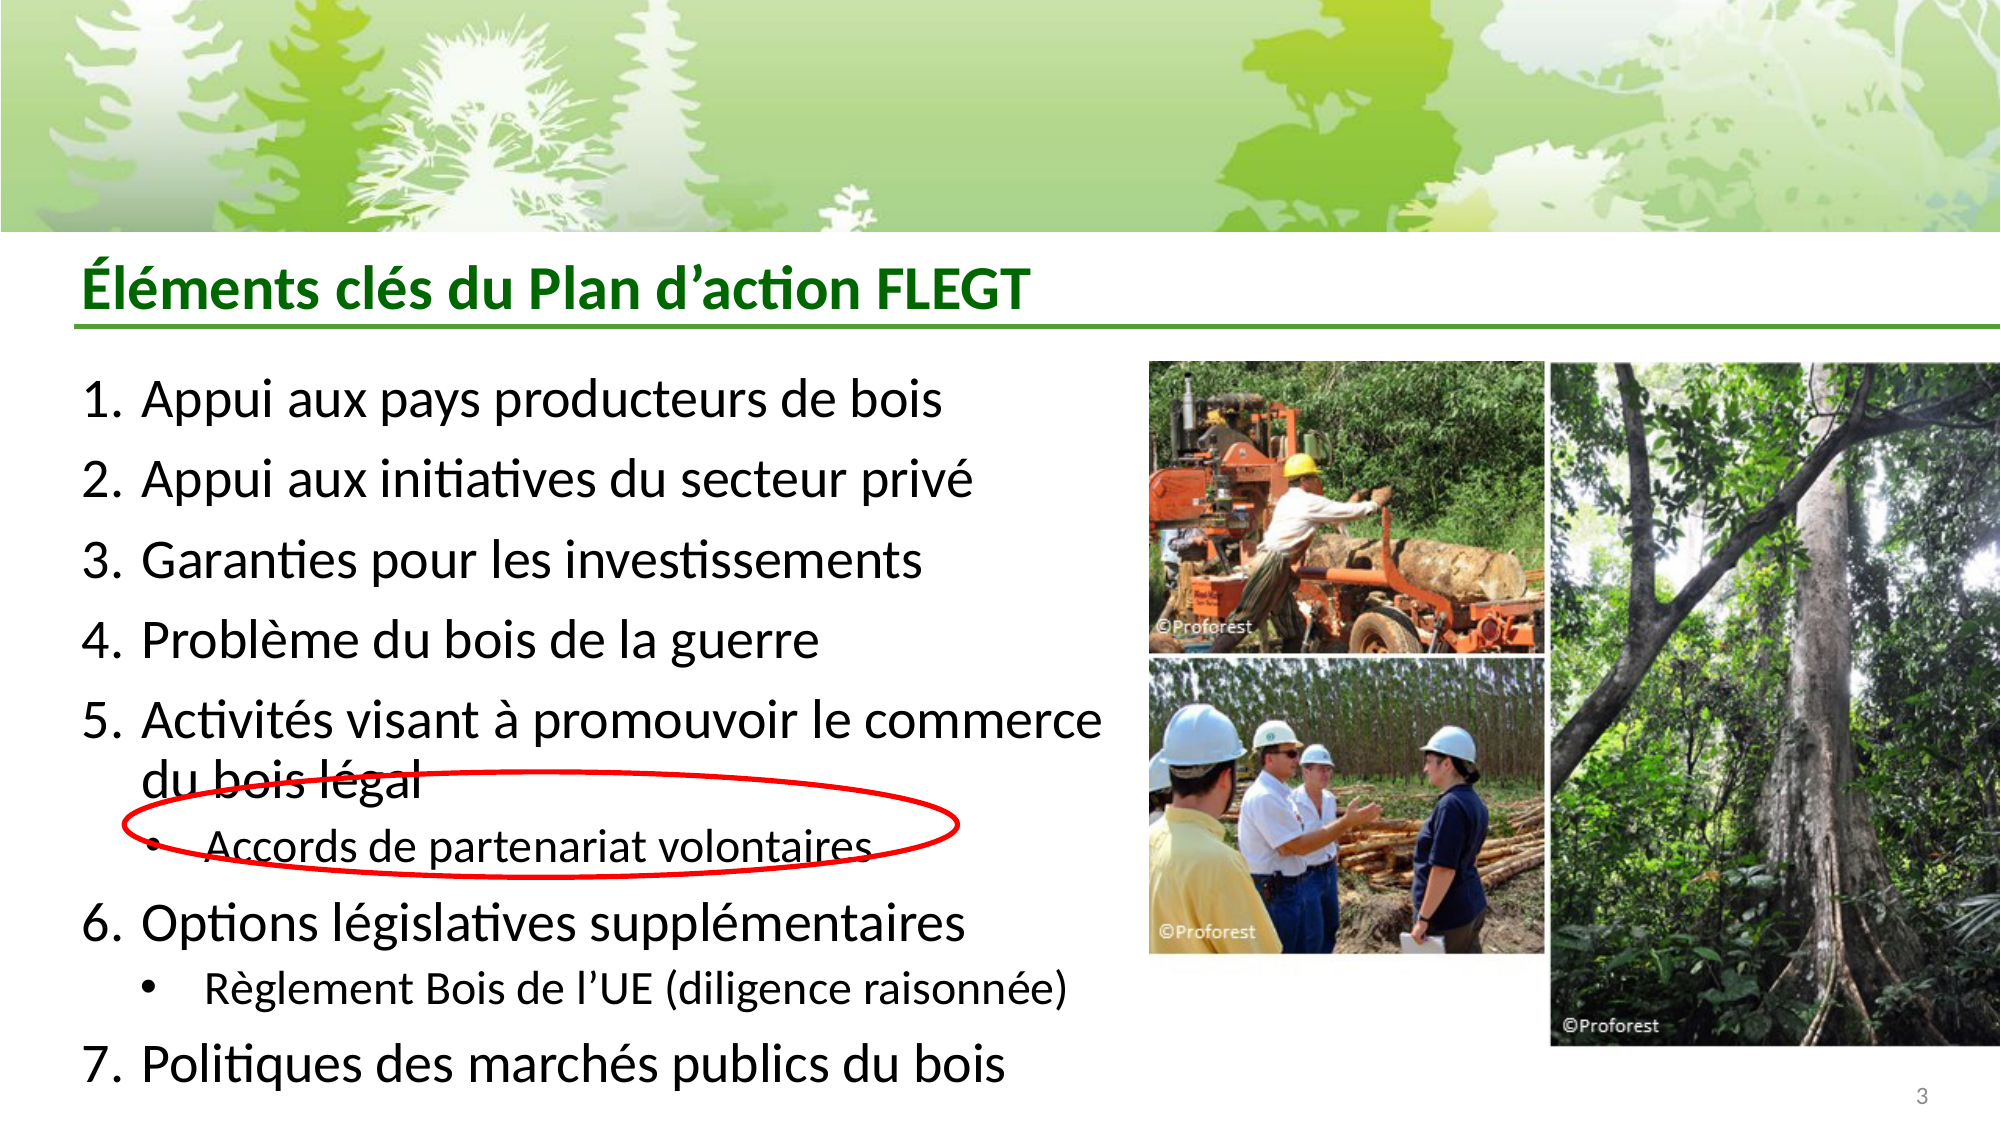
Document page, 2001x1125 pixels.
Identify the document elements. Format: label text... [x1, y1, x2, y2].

slide_number 3 [1493, 1065, 1944, 1125]
list Appui aux pays producteurs de bois Appui aux initiatives du secteur privé Garanties pour les investissements Problème du bois de la guerre Activités visant à promouvoir le commerce du bois légal Accords de partenariat volontaires Options législatives supplémentaires Règlement Bois de l’UE (diligence raisonnée) Politiques des marchés publics du bois [66, 362, 1163, 1105]
picture [1149, 361, 2000, 1048]
text_box [124, 771, 958, 878]
picture [0, 0, 2000, 232]
title Éléments clés du Plan d’action FLEGT [66, 195, 1417, 362]
